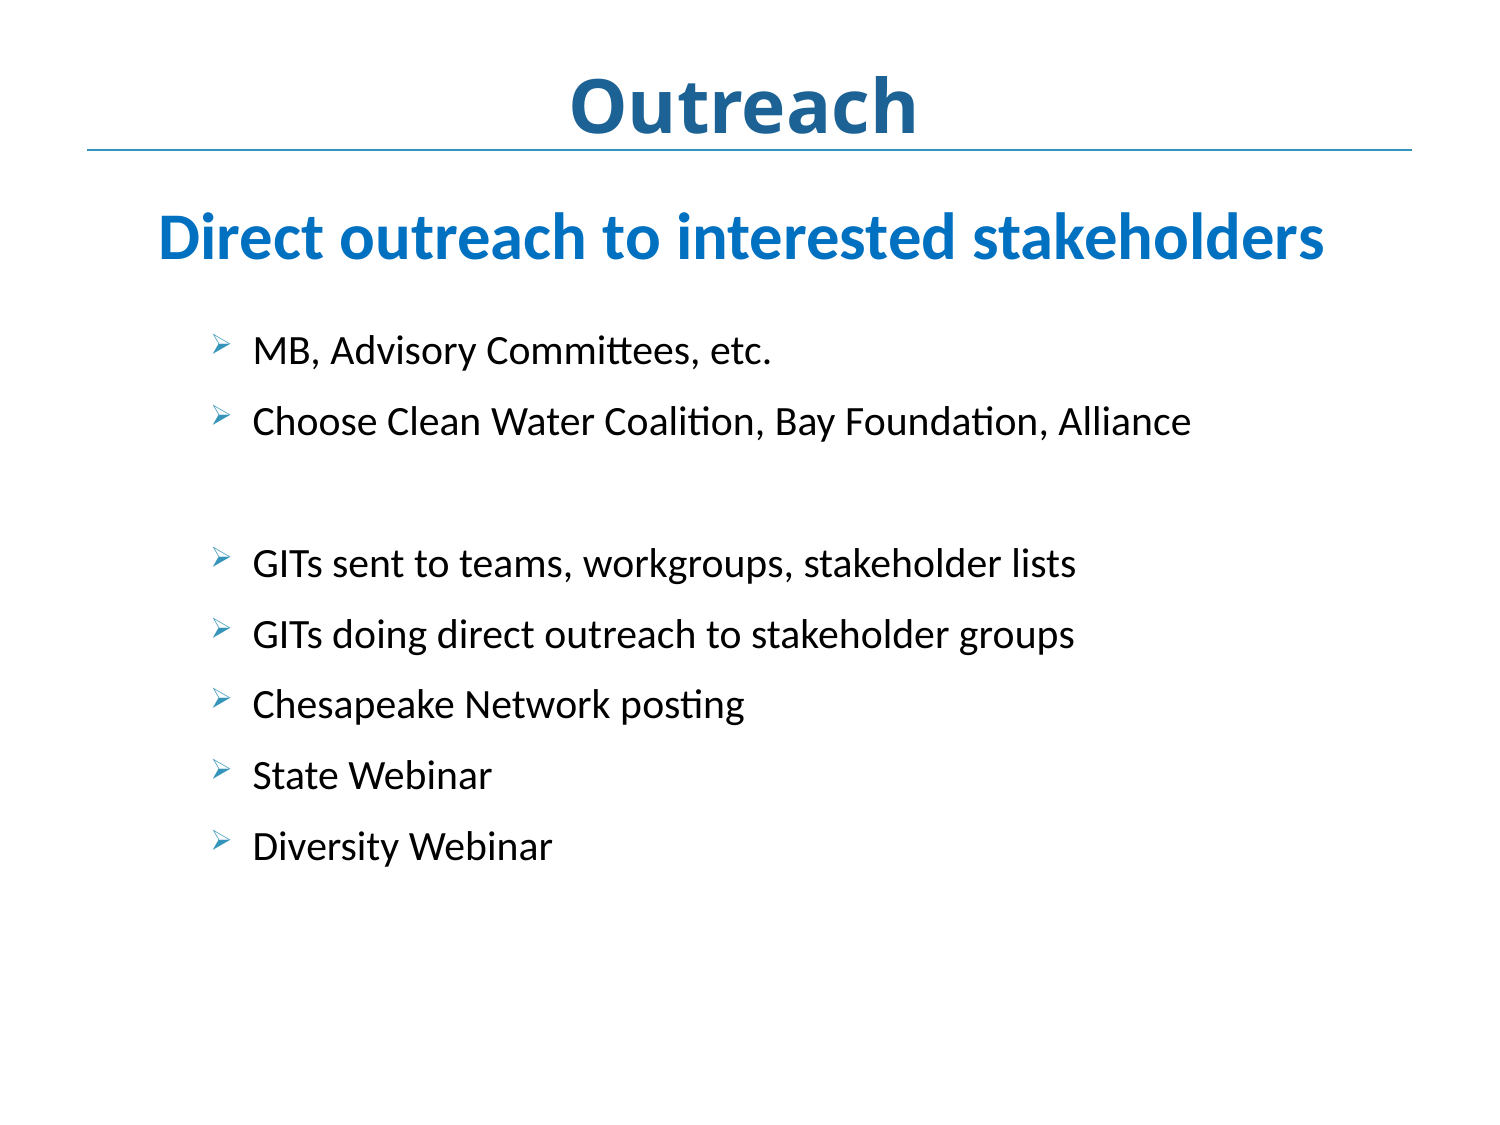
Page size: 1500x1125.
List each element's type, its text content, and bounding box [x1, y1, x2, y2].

text_box Outreach [37, 51, 1450, 207]
list MB, Advisory Committees, etc. Choose Clean Water Coalition, Bay Foundation, Alliance GITs sent to teams, workgroups, stakeholder lists GITs doing direct outreach to stakeholder groups Chesapeake Network posting State Webinar Diversity Webinar [177, 315, 1323, 840]
title Direct outreach to interested stakeholders [143, 207, 1357, 295]
